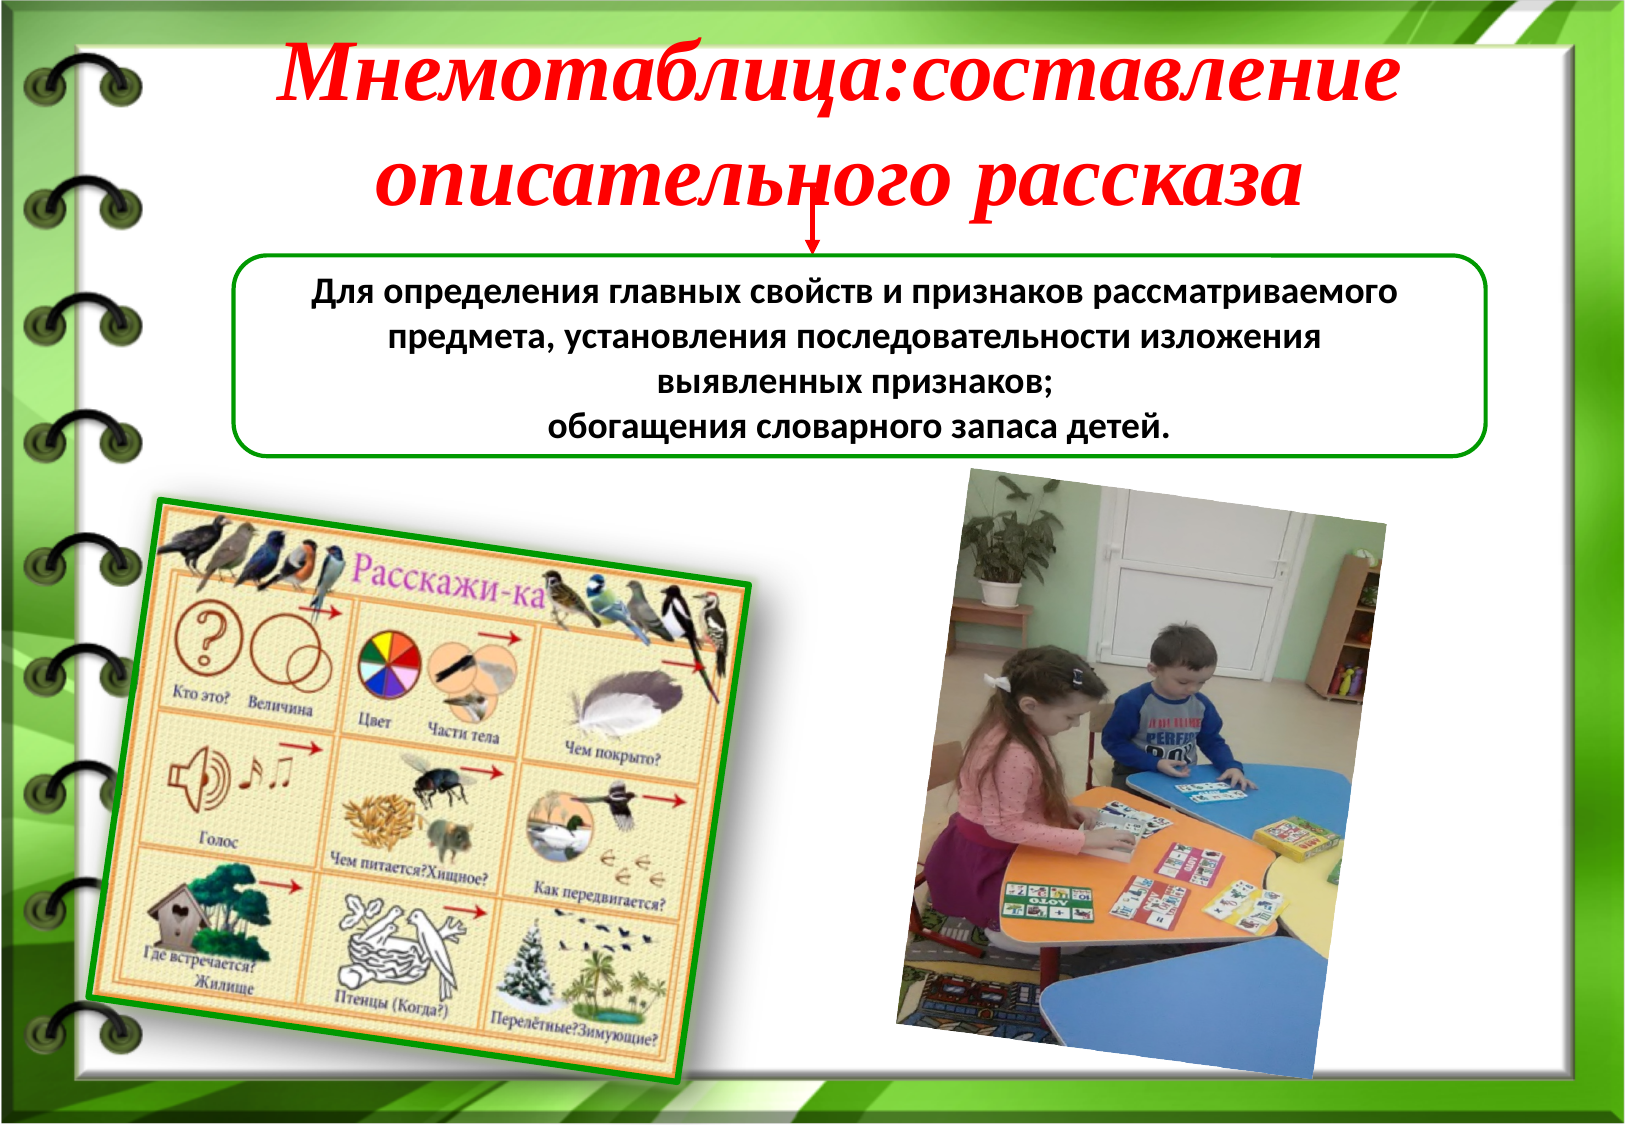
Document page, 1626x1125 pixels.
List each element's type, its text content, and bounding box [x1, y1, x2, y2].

picture [0, 0, 1626, 1125]
title Мнемотаблица:составление описательного рассказа [108, 42, 1572, 195]
text_box Для определения главных свойств и признаков рассматриваемого предмета, установления последовательности изложения выявленных признаков; обогащения словарного запаса детей. [231, 253, 1488, 459]
